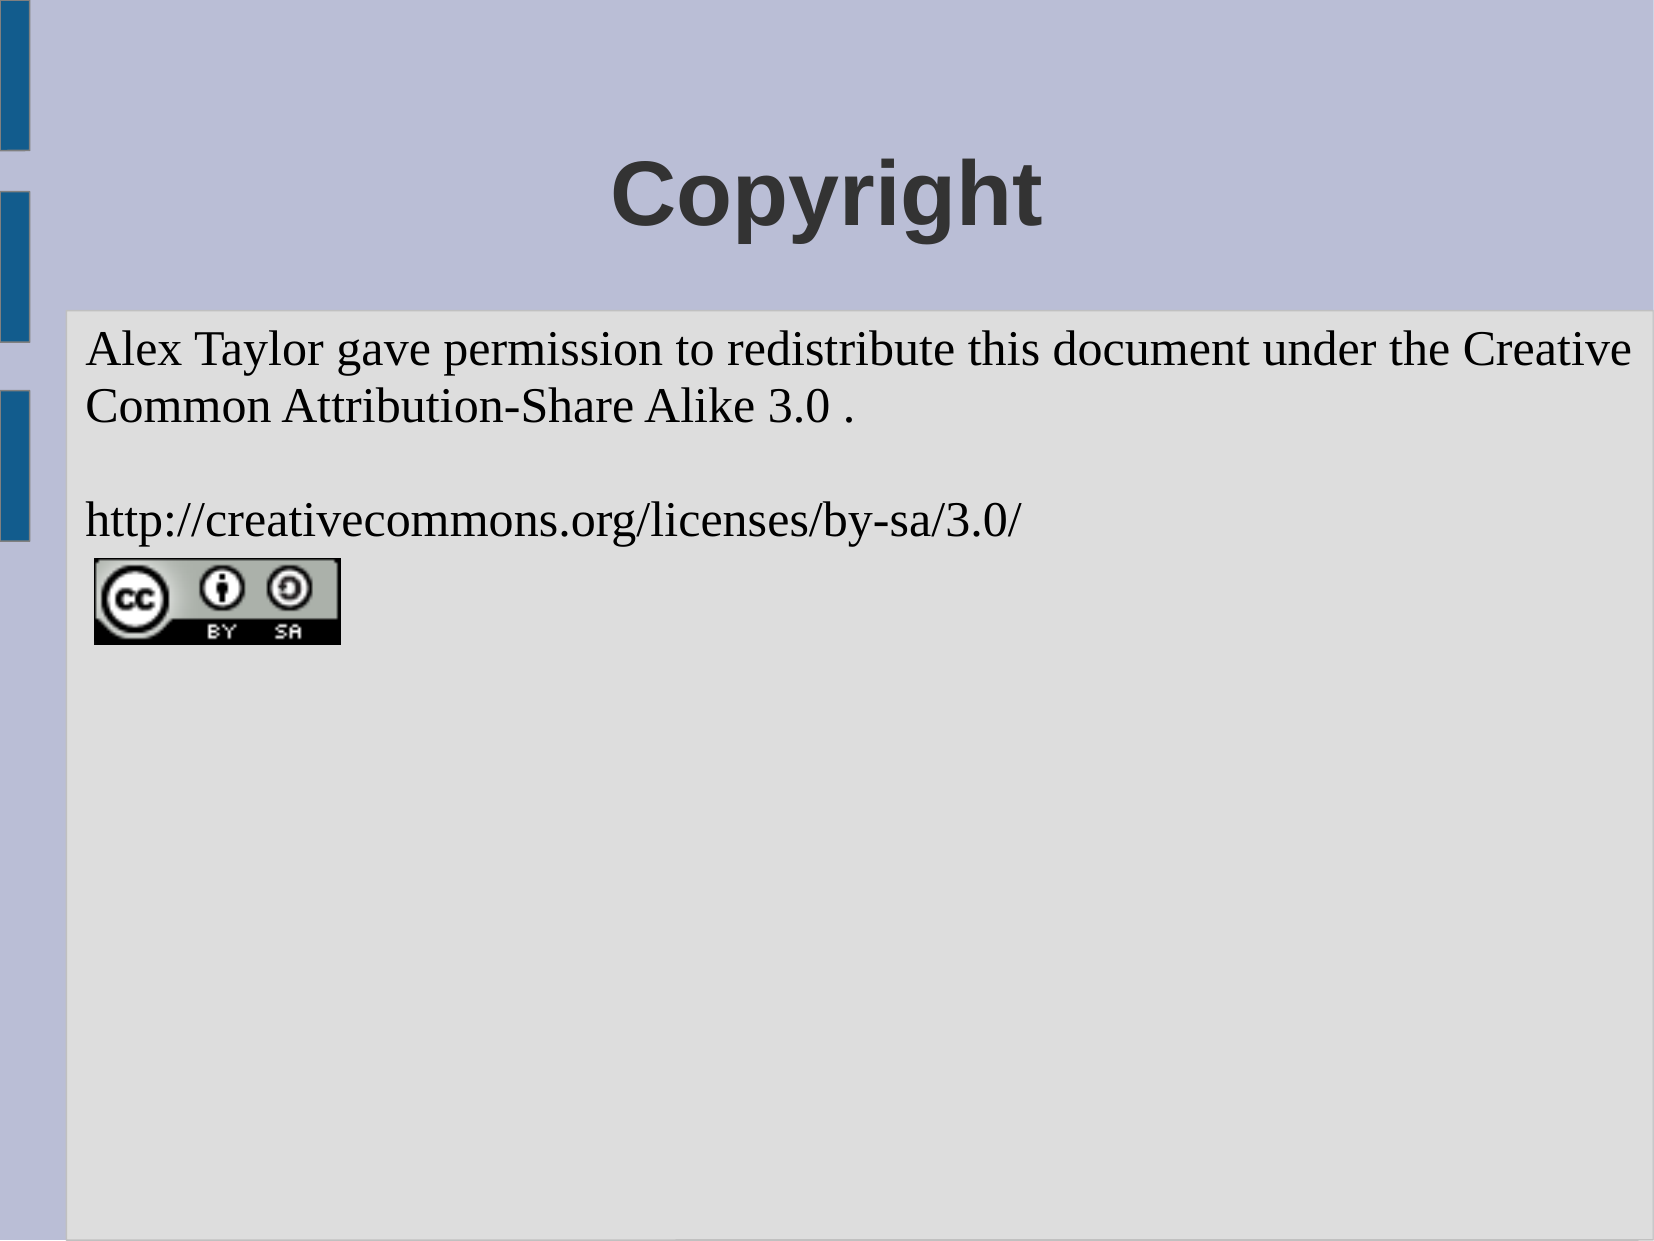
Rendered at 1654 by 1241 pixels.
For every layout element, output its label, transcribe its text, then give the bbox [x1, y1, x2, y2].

title Copyright [121, 91, 1534, 298]
picture [94, 557, 341, 645]
text_box Alex Taylor gave permission to redistribute this document under the Creative Common Attribution-Share Alike 3.0 . http://creativecommons.org/licenses/by-sa/3.0/ [70, 312, 1654, 556]
